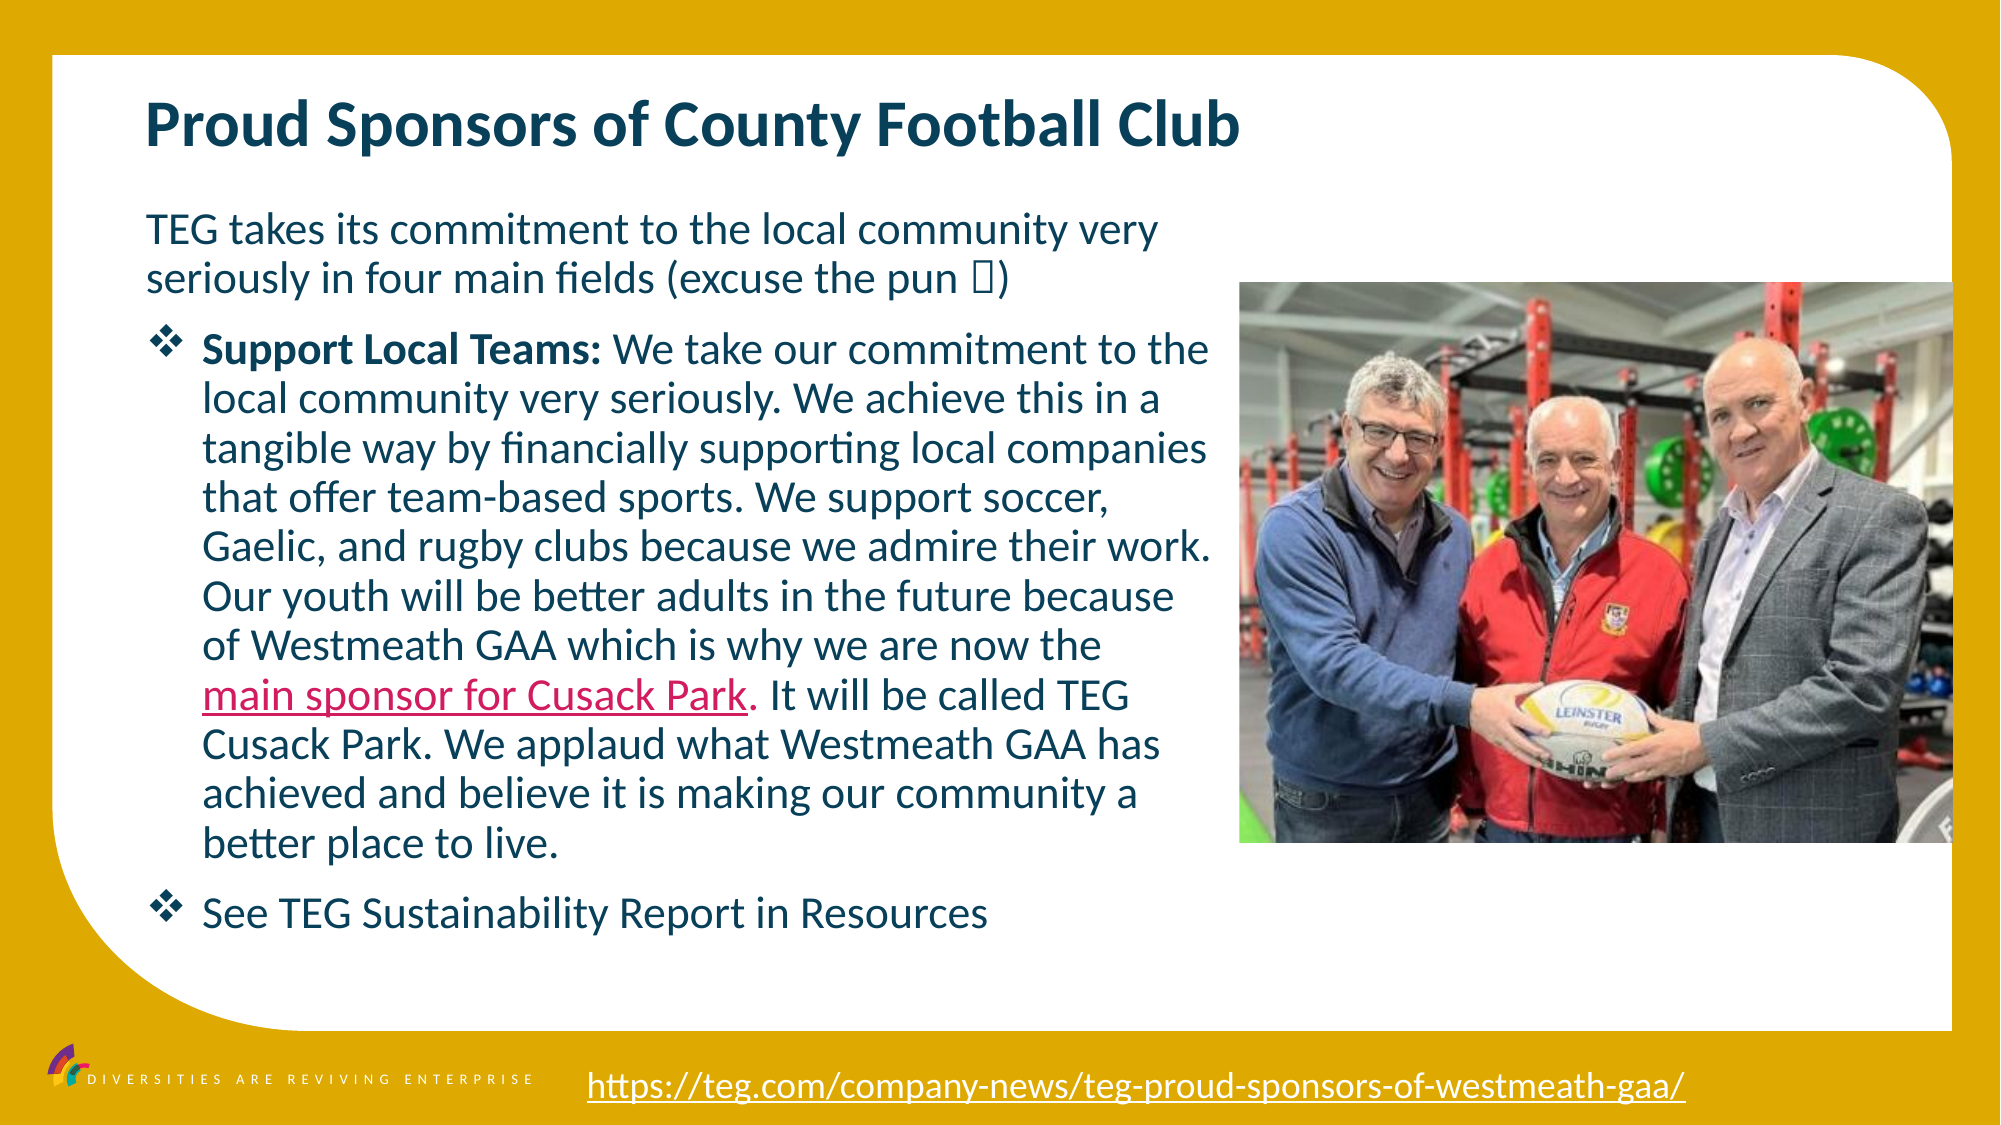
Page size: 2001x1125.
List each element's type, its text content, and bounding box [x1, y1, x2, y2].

list Proud Sponsors of County Football Club [130, 58, 1869, 191]
text_box https://teg.com/company-news/teg-proud-sponsors-of-westmeath-gaa/ [571, 1053, 1921, 1113]
picture [1239, 282, 1953, 843]
list TEG takes its commitment to the local community very seriously in four main fields (excuse the pun ) Support Local Teams: We take our commitment to the local community very seriously. We achieve this in a tangible way by financially supporting local companies that offer team-based sports. We support soccer, Gaelic, and rugby clubs because we admire their work. Our youth will be better adults in the future because of Westmeath GAA which is why we are now the main sponsor for Cusack Park. It will be called TEG Cusack Park. We applaud what Westmeath GAA has achieved and believe it is making our community a better place to live. See TEG Sustainability Report in Resources [130, 197, 1235, 830]
